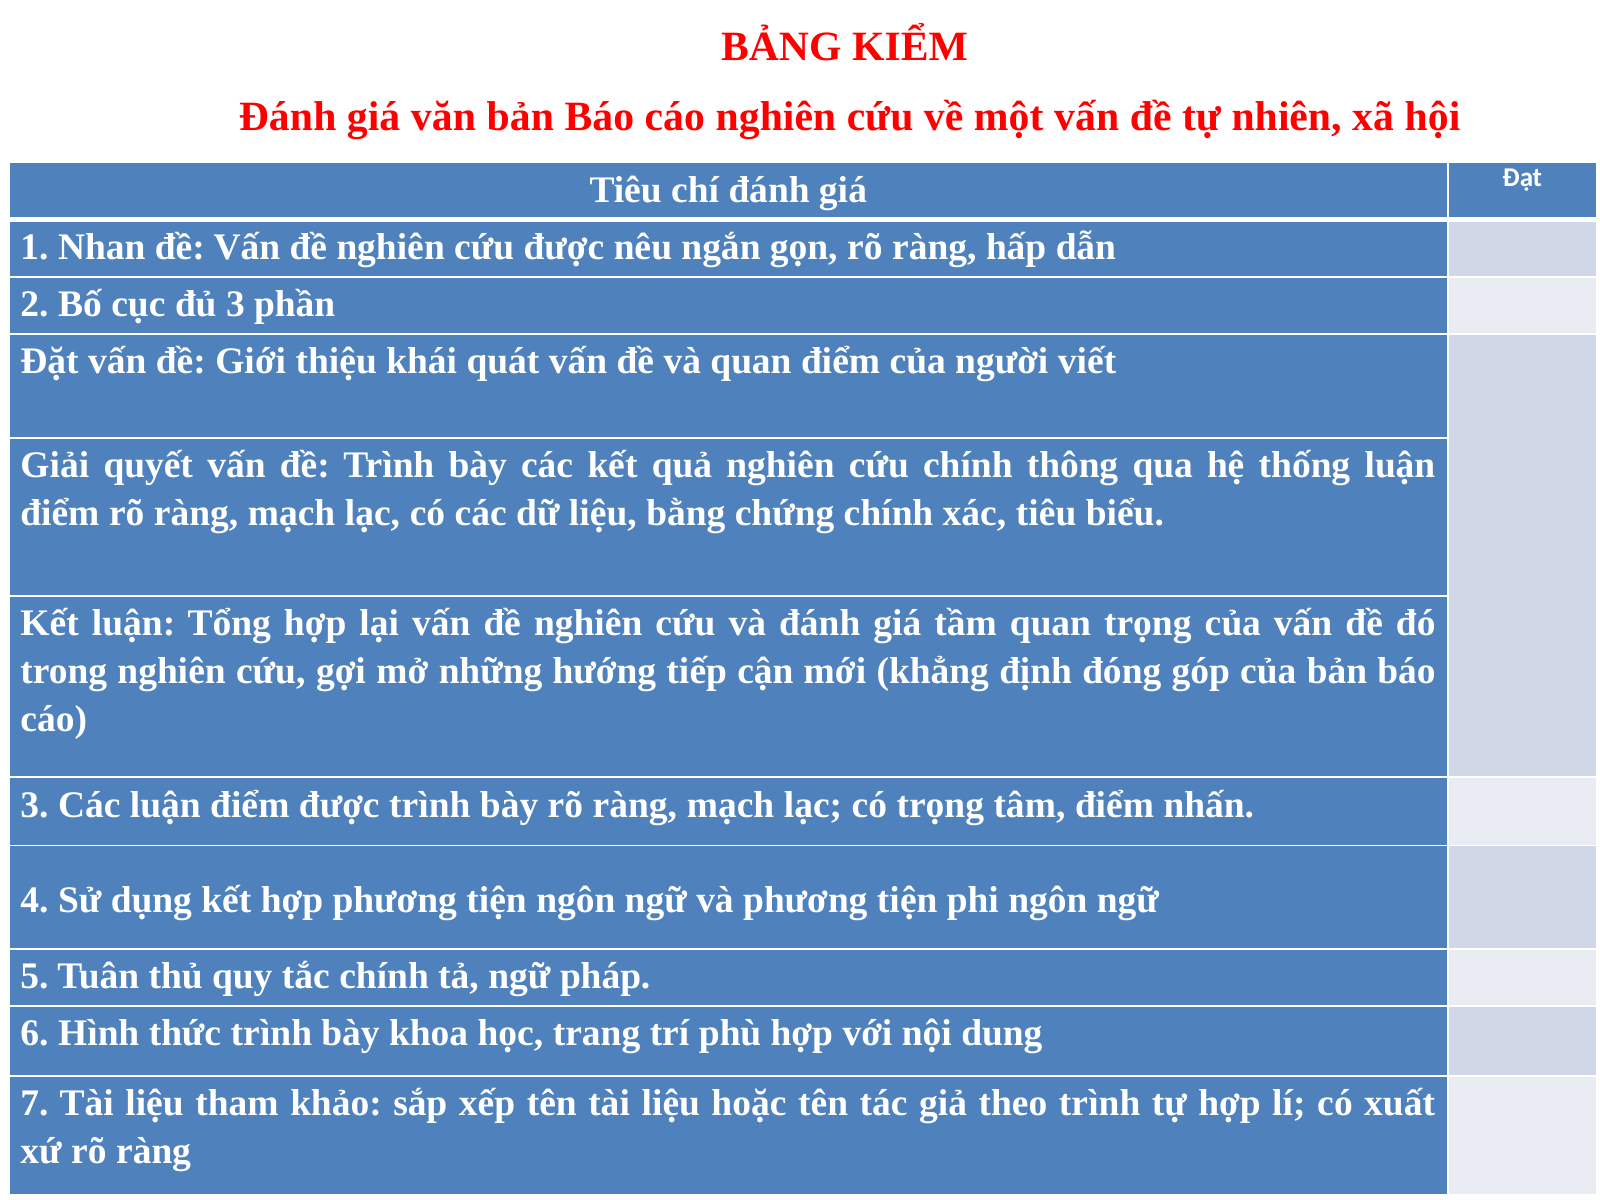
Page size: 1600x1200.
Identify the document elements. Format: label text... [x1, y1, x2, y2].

table_cell [1449, 846, 1596, 948]
table_cell Kết luận: Tổng hợp lại vấn đề nghiên cứu và đánh giá tầm quan trọng của vấn đề đó trong nghiên cứu, gợi mở những hướng tiếp cận mới (khẳng định đóng góp của bản báo cáo) [10, 597, 1447, 776]
table_cell [1449, 1007, 1596, 1075]
table_cell [1449, 222, 1596, 276]
table_cell 6. Hình thức trình bày khoa học, trang trí phù hợp với nội dung [10, 1007, 1447, 1075]
table_cell 1. Nhan đề: Vấn đề nghiên cứu được nêu ngắn gọn, rõ ràng, hấp dẫn [10, 222, 1447, 276]
text_box BẢNG KIỂM Đánh giá văn bản Báo cáo nghiên cứu về một vấn đề tự nhiên, xã hội [200, 3, 1500, 146]
table_cell [1449, 778, 1596, 845]
table_cell [1449, 950, 1596, 1005]
table_cell Đặt vấn đề: Giới thiệu khái quát vấn đề và quan điểm của người viết [10, 335, 1447, 437]
table_cell 7. Tài liệu tham khảo: sắp xếp tên tài liệu hoặc tên tác giả theo trình tự hợp lí; có xuất xứ rõ ràng [10, 1077, 1447, 1194]
table_cell 5. Tuân thủ quy tắc chính tả, ngữ pháp. [10, 950, 1447, 1005]
table_cell 4. Sử dụng kết hợp phương tiện ngôn ngữ và phương tiện phi ngôn ngữ [10, 846, 1447, 948]
table_cell [1449, 1077, 1596, 1194]
table_cell 3. Các luận điểm được trình bày rõ ràng, mạch lạc; có trọng tâm, điểm nhấn. [10, 778, 1447, 845]
table_cell [1449, 335, 1596, 776]
table_cell [1449, 278, 1596, 333]
table_cell 2. Bố cục đủ 3 phần [10, 278, 1447, 333]
table_cell Giải quyết vấn đề: Trình bày các kết quả nghiên cứu chính thông qua hệ thống luận điểm rõ ràng, mạch lạc, có các dữ liệu, bằng chứng chính xác, tiêu biểu. [10, 439, 1447, 595]
table_header Đạt [1449, 163, 1596, 217]
table_header Tiêu chí đánh giá [10, 163, 1447, 217]
